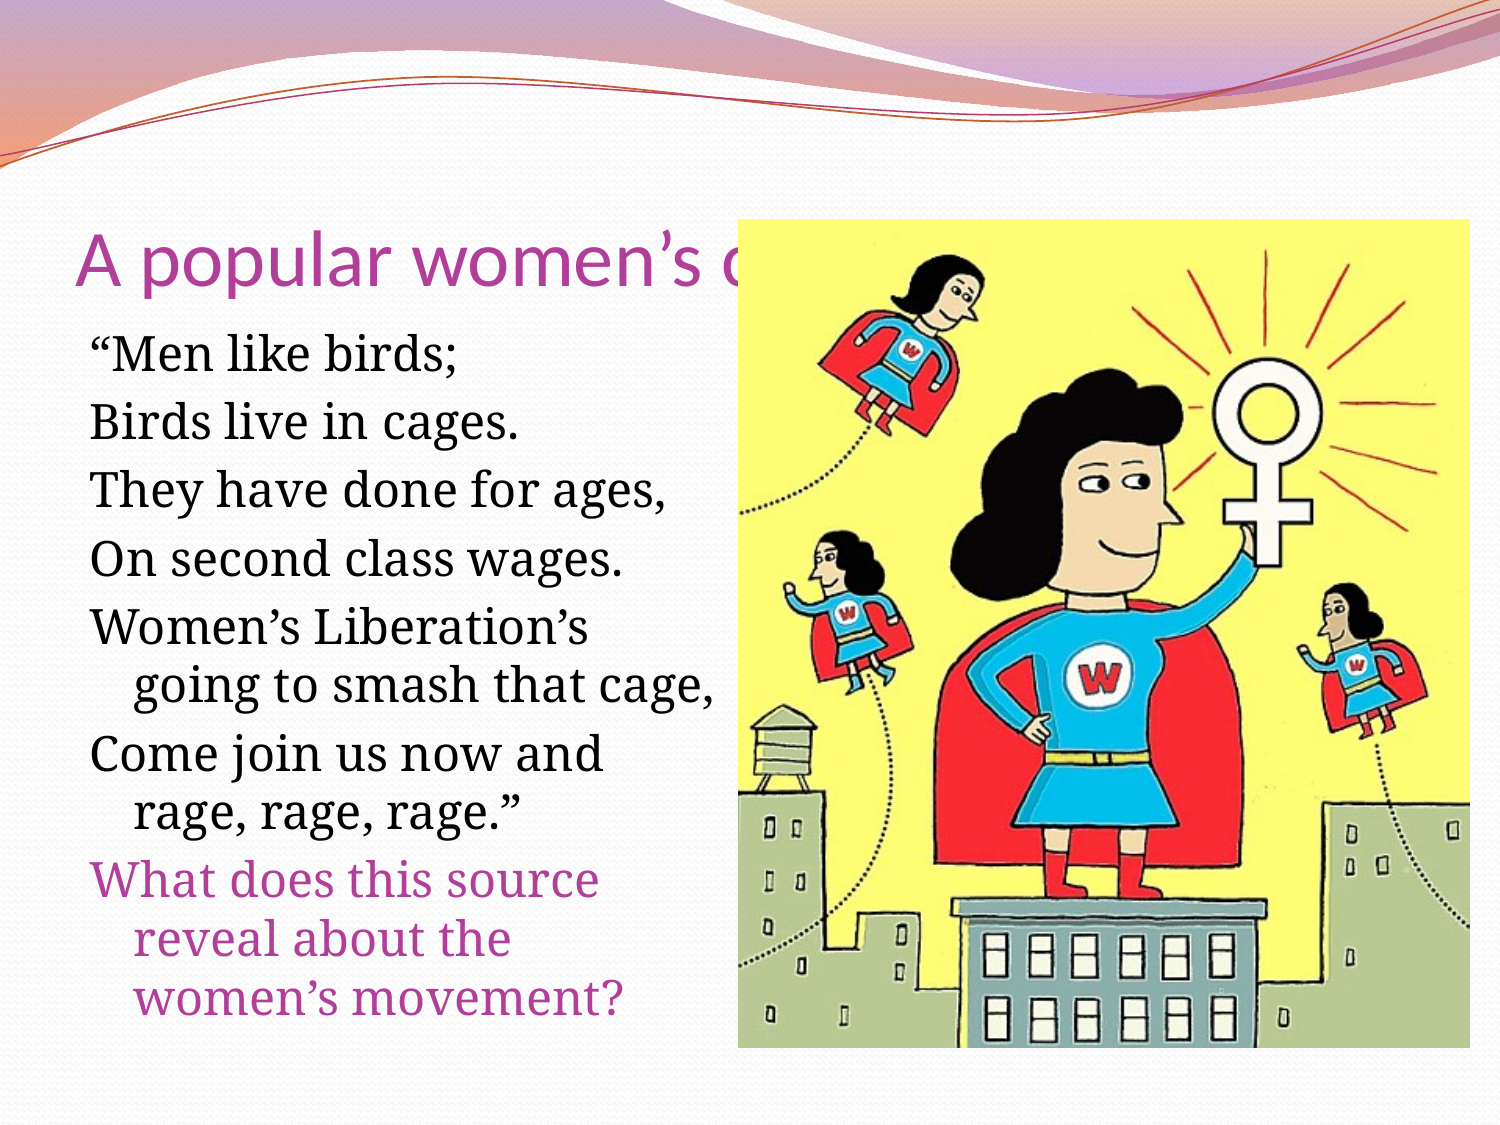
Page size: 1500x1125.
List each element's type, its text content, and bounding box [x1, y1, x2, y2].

picture [737, 219, 1470, 1049]
title A popular women’s chant from the 1970s [75, 115, 1425, 303]
list “Men like birds; Birds live in cages. They have done for ages, On second class wages. Women’s Liberation’s going to smash that cage, Come join us now and rage, rage, rage.” What does this source reveal about the women’s movement? [75, 314, 731, 1043]
